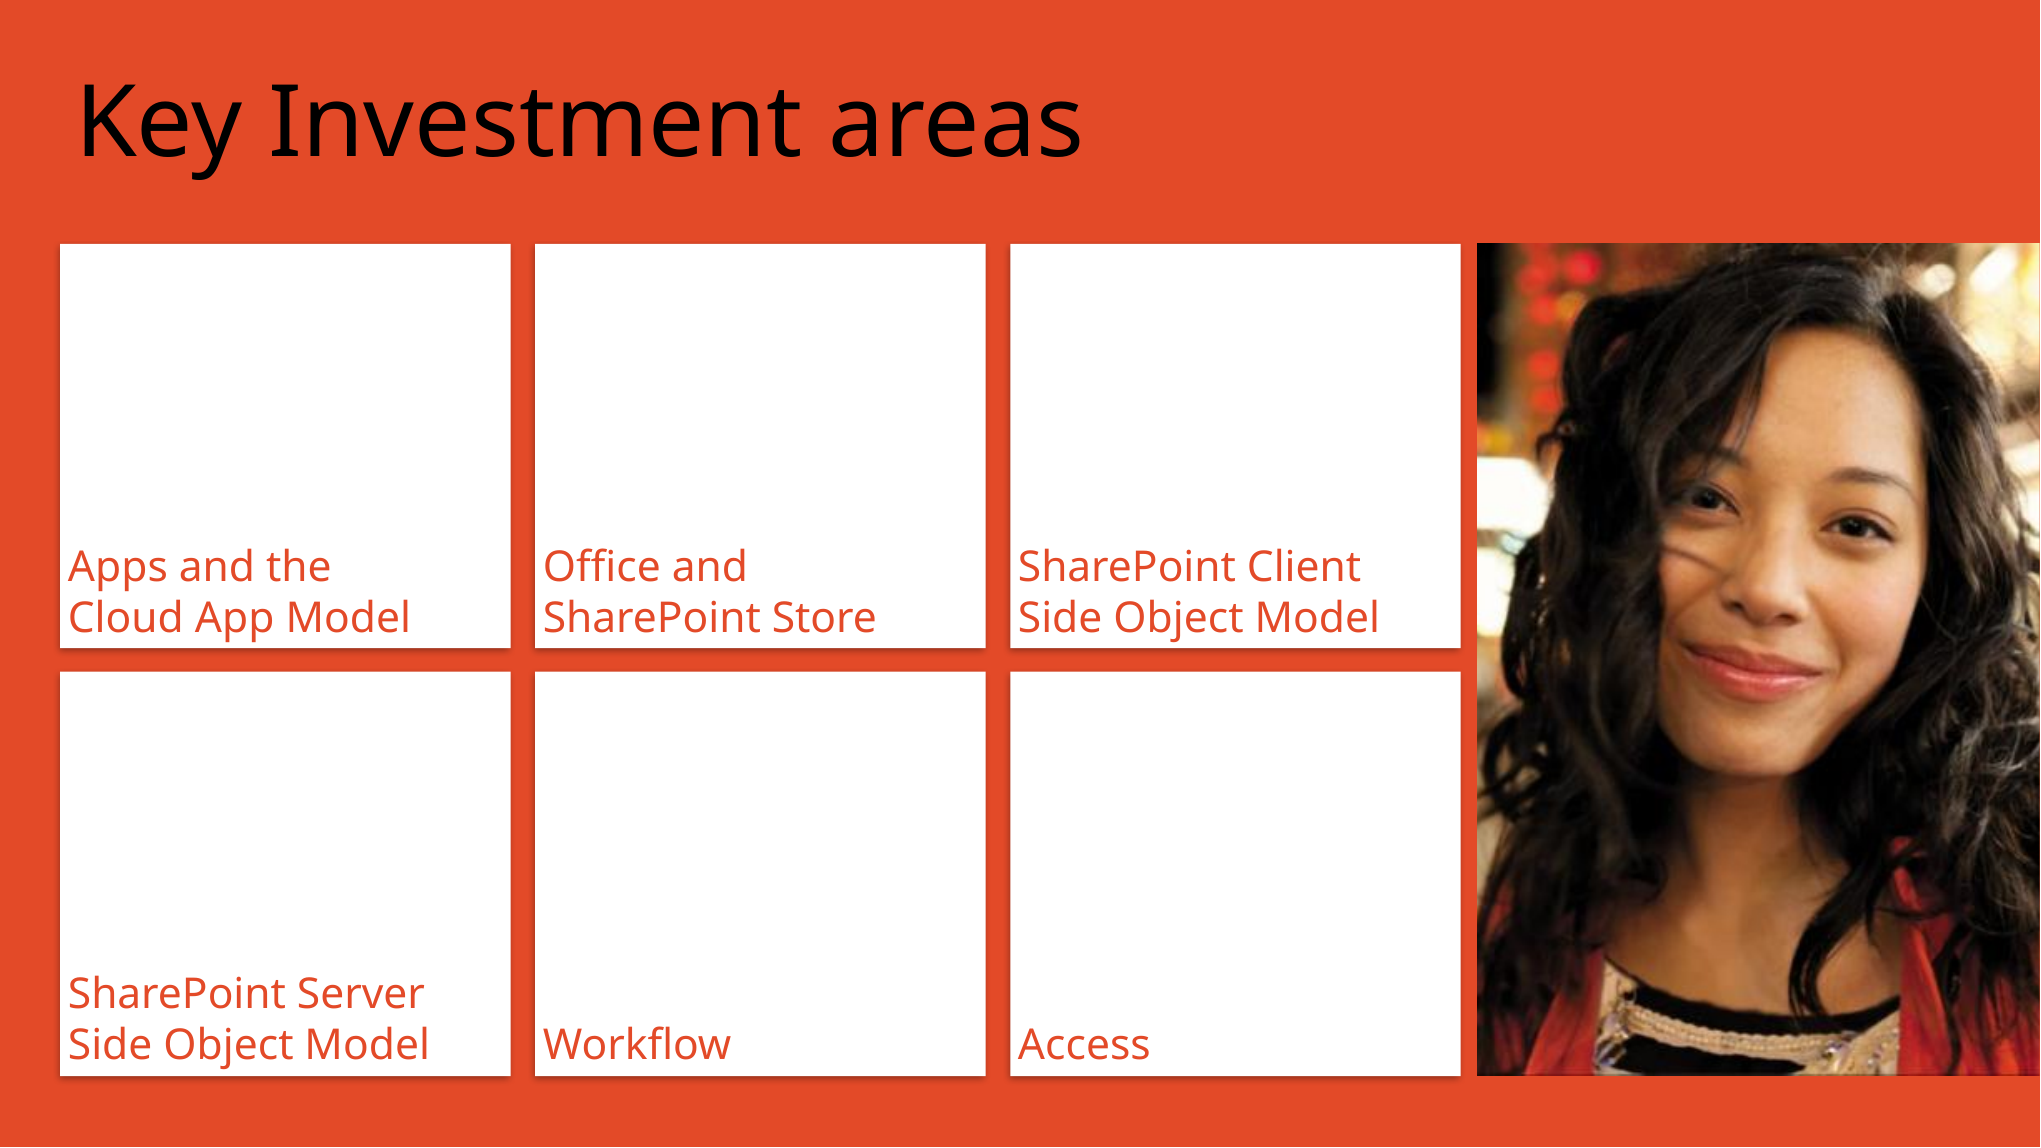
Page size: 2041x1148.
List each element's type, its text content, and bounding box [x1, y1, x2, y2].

text_box Apps and the Cloud App Model [59, 243, 511, 649]
title Key Investment areas [45, 48, 1996, 199]
text_box SharePoint Server Side Object Model [59, 671, 511, 1077]
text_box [534, 243, 1461, 1077]
picture [1476, 243, 2040, 1077]
